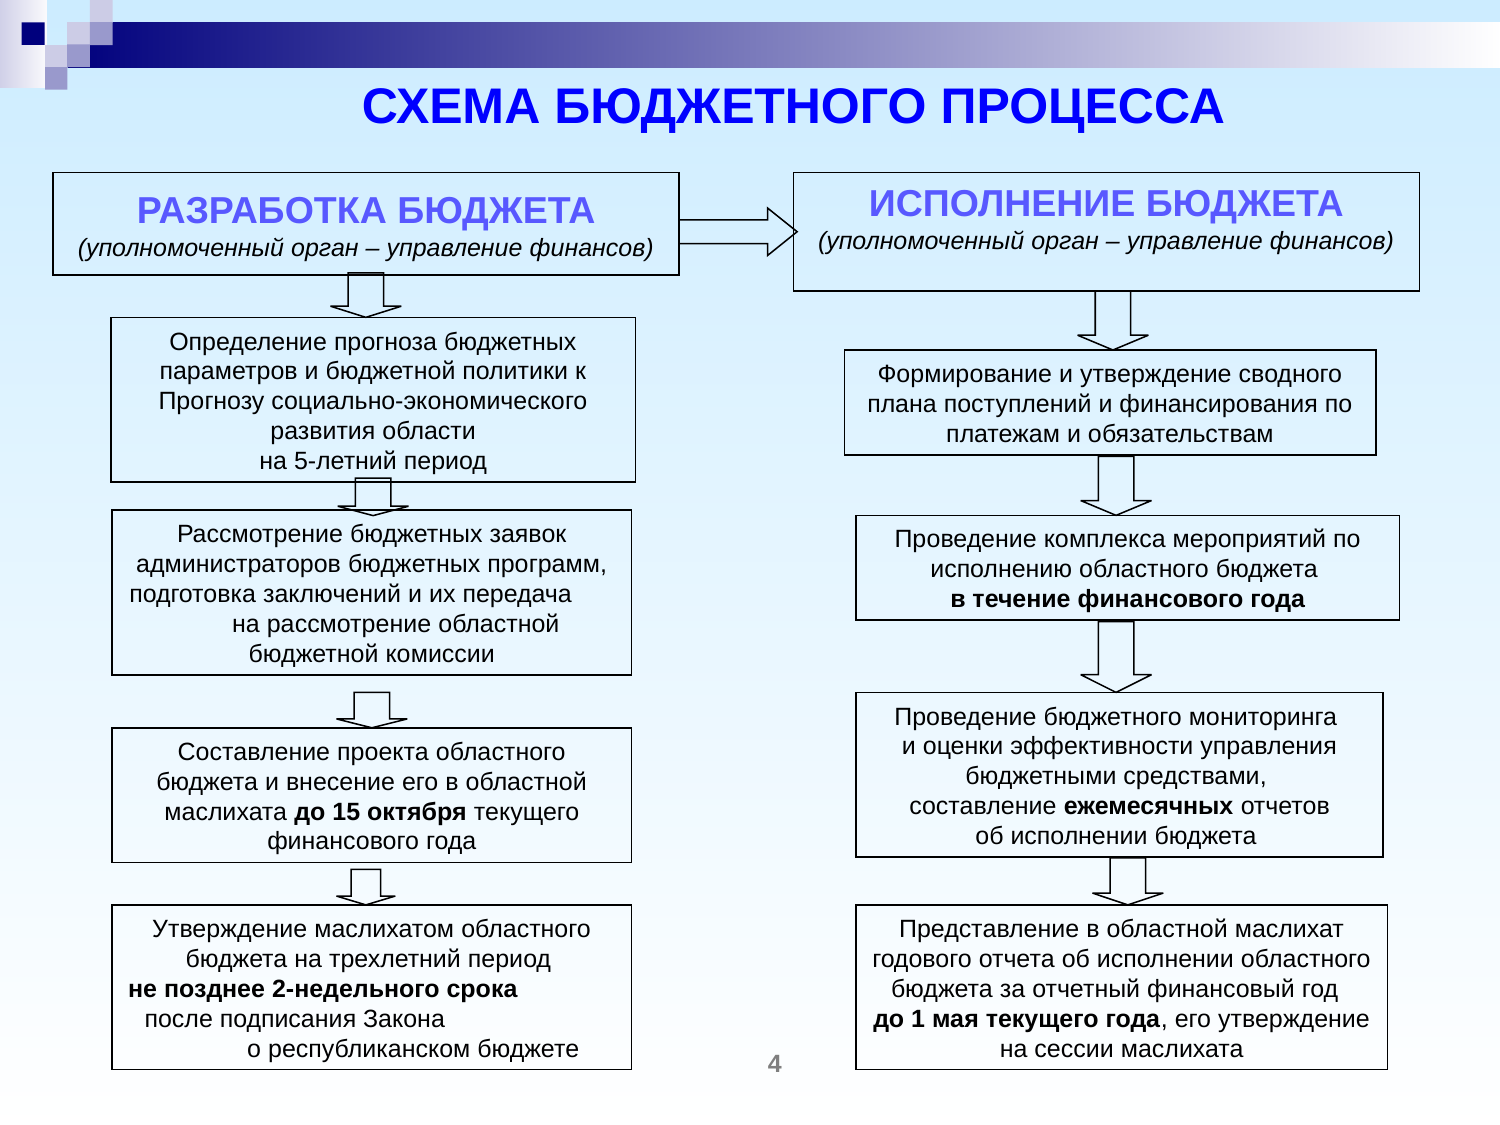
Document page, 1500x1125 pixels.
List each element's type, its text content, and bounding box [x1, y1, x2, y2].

text_box Рассмотрение бюджетных заявок администраторов бюджетных программ, подготовка заключений и их передача на рассмотрение областной бюджетной комиссии [112, 510, 632, 675]
text_box РАЗРАБОТКА БЮДЖЕТА (уполномоченный орган – управление финансов) [53, 172, 680, 275]
text_box Формирование и утверждение сводного плана поступлений и финансирования по платежам и обязательствам [844, 350, 1376, 455]
text_box Определение прогноза бюджетных параметров и бюджетной политики к Прогнозу социально-экономического развития области на 5-летний период [111, 317, 636, 483]
text_box Утверждение маслихатом областного бюджета на трехлетний период не позднее 2-недельного срока после подписания Закона о республиканском бюджете [112, 904, 632, 1070]
text_box 4 [624, 1024, 925, 1100]
text_box Проведение бюджетного мониторинга и оценки эффективности управления бюджетными средствами, составление ежемесячных отчетов об исполнении бюджета [856, 692, 1384, 858]
text_box [1092, 857, 1164, 905]
text_box [1080, 456, 1152, 516]
text_box Представление в областной маслихат годового отчета об исполнении областного бюджета за отчетный финансовый год до 1 мая текущего года, его утверждение на сессии маслихата [856, 904, 1388, 1070]
text_box Проведение комплекса мероприятий по исполнению областного бюджета в течение финансового года [856, 515, 1400, 621]
text_box [1080, 621, 1152, 693]
text_box [337, 478, 409, 516]
text_box [336, 692, 408, 728]
text_box [336, 869, 396, 905]
text_box Составление проекта областного бюджета и внесение его в областной маслихата до 15 октября текущего финансового года [112, 727, 632, 863]
text_box [679, 208, 798, 256]
text_box ИСПОЛНЕНИЕ БЮДЖЕТА (уполномоченный орган – управление финансов) [793, 172, 1420, 291]
text_box [1077, 290, 1149, 351]
text_box [330, 272, 402, 318]
text_box СХЕМА БЮДЖЕТНОГО ПРОЦЕССА [206, 66, 1381, 142]
